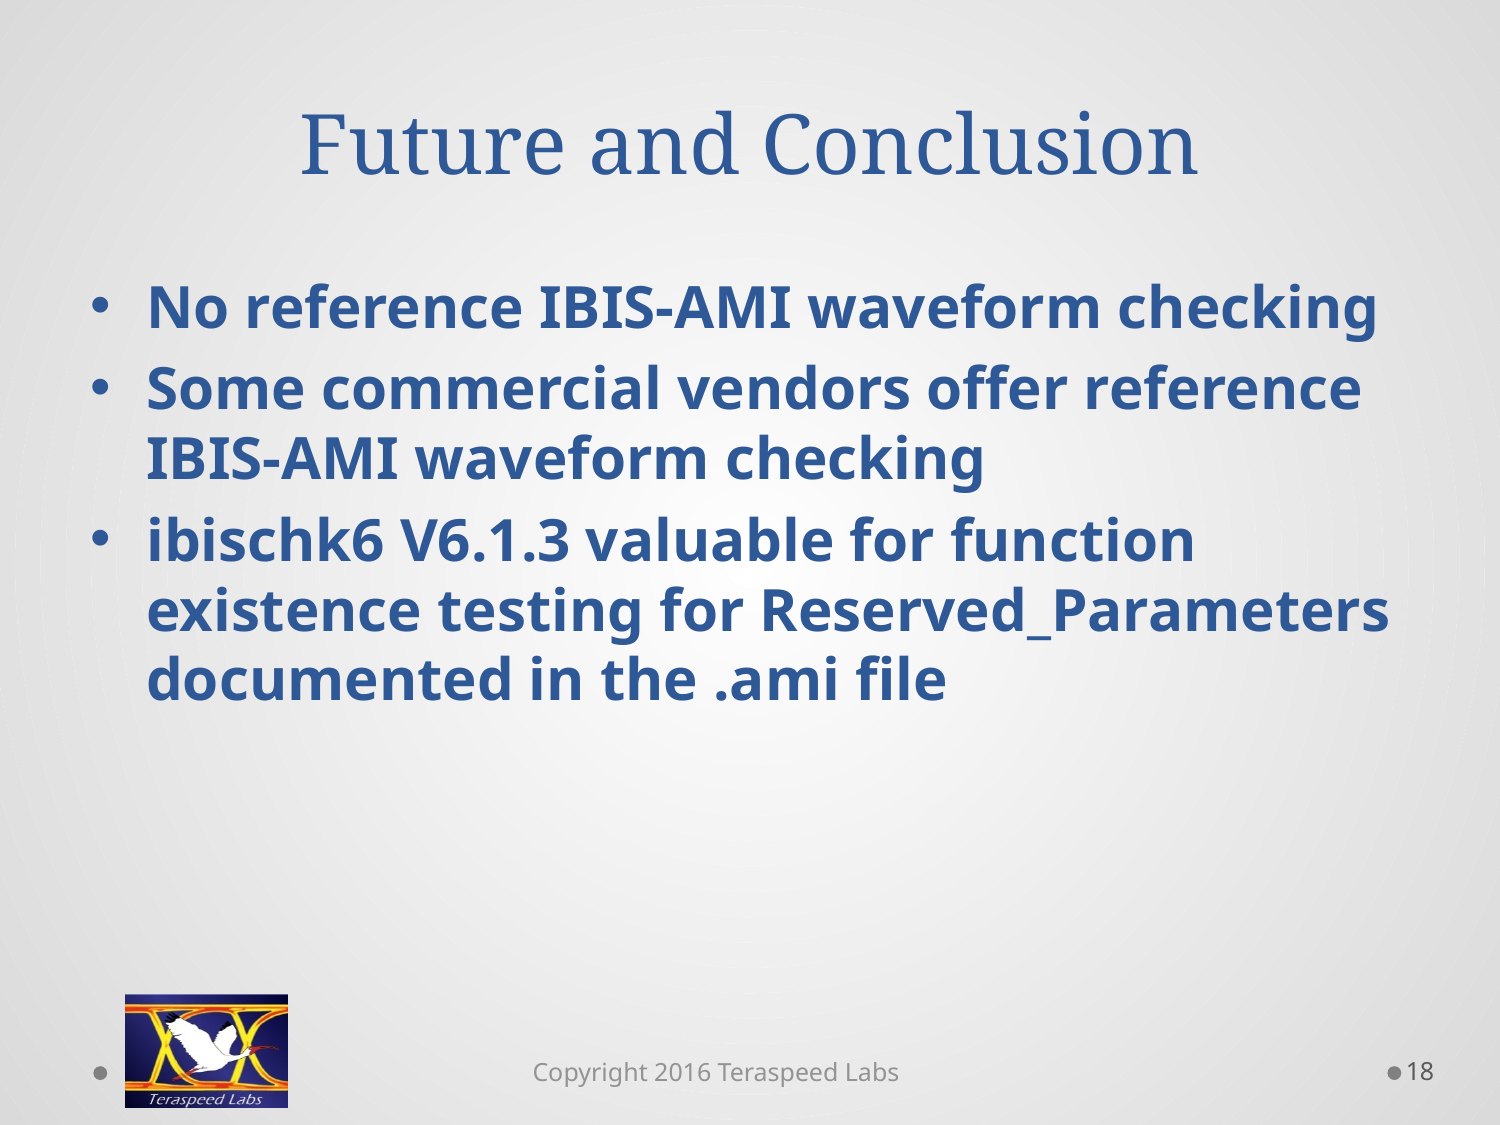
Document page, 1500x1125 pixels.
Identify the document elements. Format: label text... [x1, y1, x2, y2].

picture [125, 1005, 288, 1108]
slide_number 18 [1401, 1042, 1494, 1103]
footer Copyright 2016 Teraspeed Labs [525, 1043, 993, 1103]
list No reference IBIS-AMI waveform checking Some commercial vendors offer reference IBIS-AMI waveform checking ibischk6 V6.1.3 valuable for function existence testing for Reserved_Parameters documented in the .ami file [75, 262, 1425, 1005]
title Future and Conclusion [75, 0, 1425, 262]
